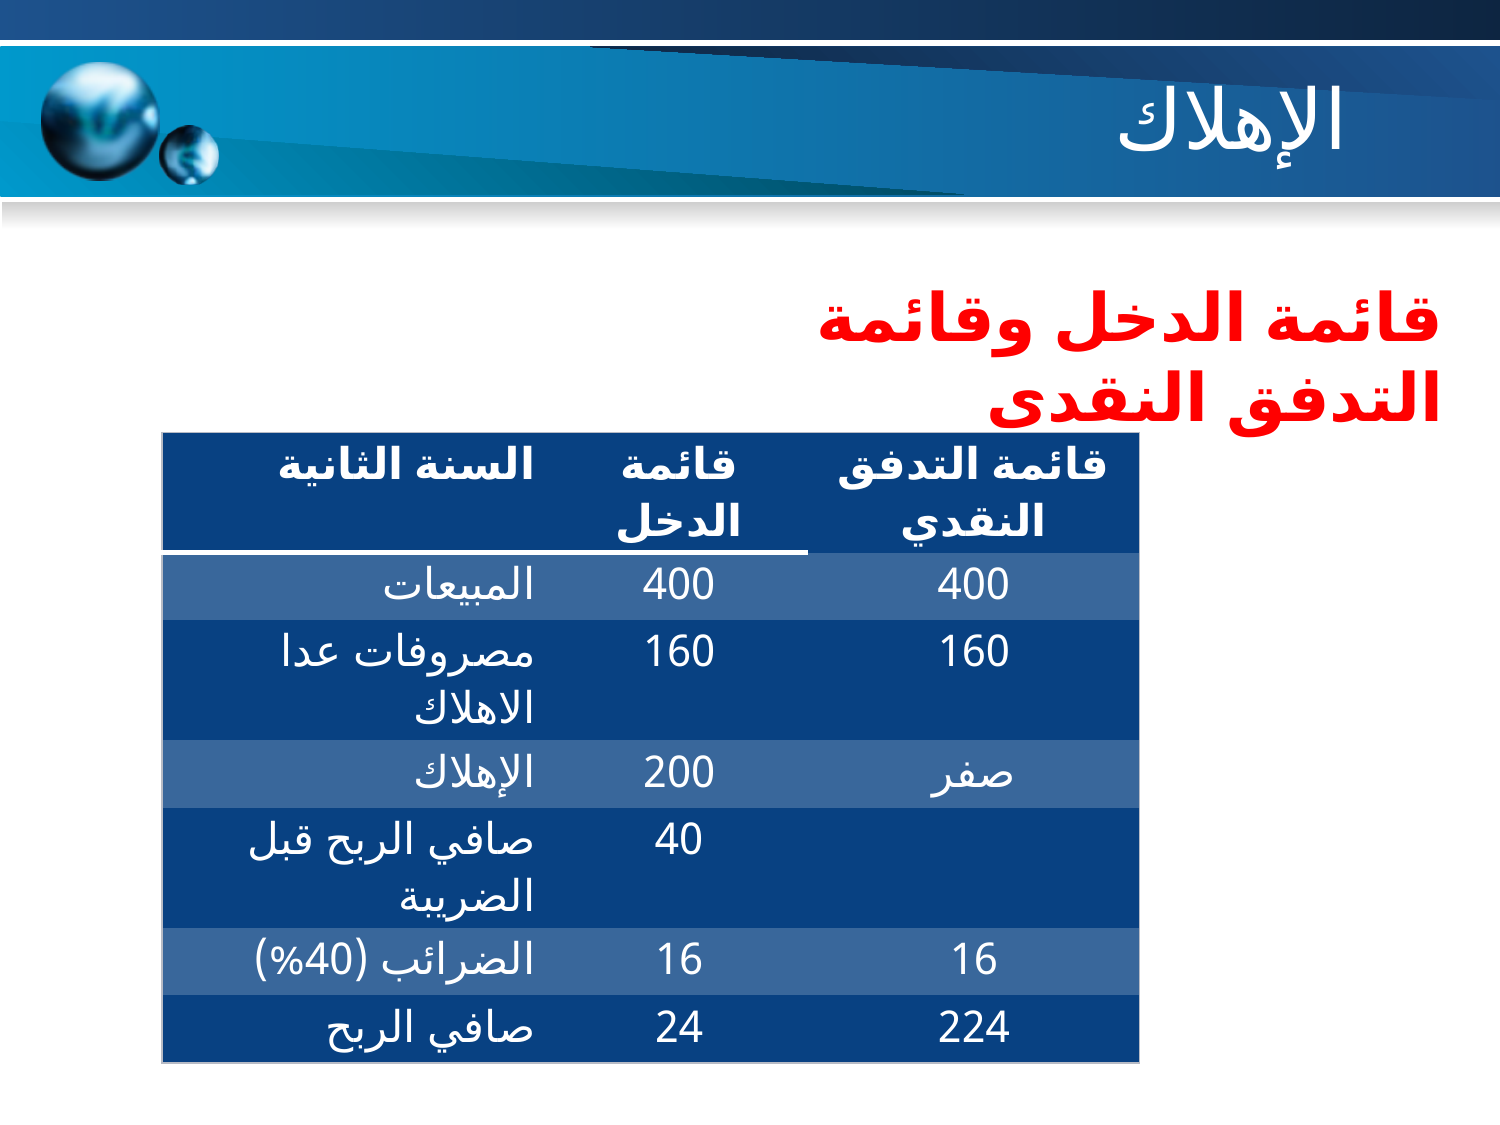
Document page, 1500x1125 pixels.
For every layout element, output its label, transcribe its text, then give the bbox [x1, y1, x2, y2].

table_cell 224 [808, 995, 1139, 1062]
table_cell [808, 808, 1139, 928]
table_cell صفر [808, 740, 1139, 808]
table_cell صافي الربح [163, 995, 551, 1062]
table_cell 200 [551, 740, 808, 808]
table_cell 400 [808, 553, 1139, 620]
table_cell 24 [551, 995, 808, 1062]
picture [42, 63, 159, 180]
picture [160, 126, 218, 184]
text_box قائمة الدخل وقائمة التدفق النقدي [655, 267, 1459, 442]
table_cell 16 [808, 928, 1139, 995]
table_cell مصروفات عدا الاهلاك [163, 620, 551, 740]
table_cell الضرائب (40%) [163, 928, 551, 995]
table_header السنة الثانية [163, 433, 551, 550]
table_cell 160 [551, 620, 808, 740]
table_cell الإهلاك [163, 740, 551, 808]
table_cell المبيعات [163, 555, 551, 620]
table_cell صافي الربح قبل الضريبة [163, 808, 551, 928]
title الإهلاك [274, 44, 1363, 188]
table_cell 16 [551, 928, 808, 995]
table_cell 400 [551, 555, 808, 620]
table_header قائمة التدفق النقدي [808, 433, 1139, 553]
table_header قائمة الدخل [551, 433, 808, 550]
table_cell 160 [808, 620, 1139, 740]
table_cell 40 [551, 808, 808, 928]
